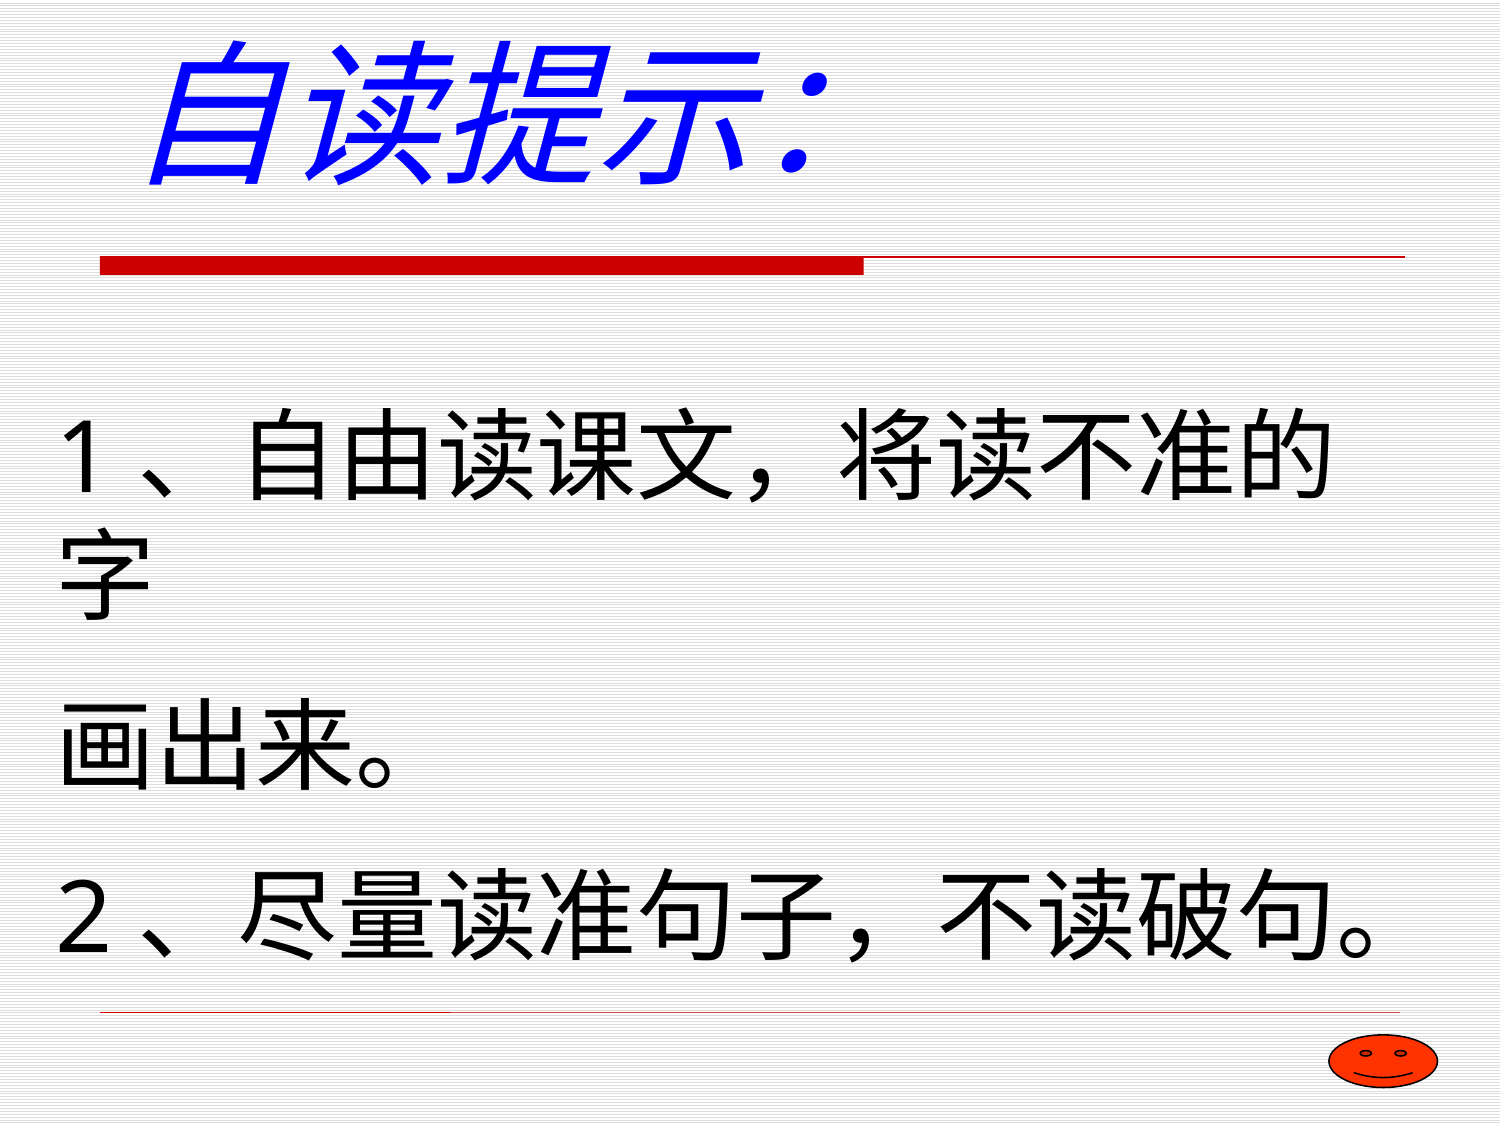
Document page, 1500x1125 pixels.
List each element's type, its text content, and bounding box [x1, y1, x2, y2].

title 自读提示： [111, 0, 975, 327]
text_box [1328, 1034, 1438, 1088]
text_box 1、自由读课文，将读不准的字 画出来。 2、尽量读准句子，不读破句。 [41, 385, 1447, 980]
